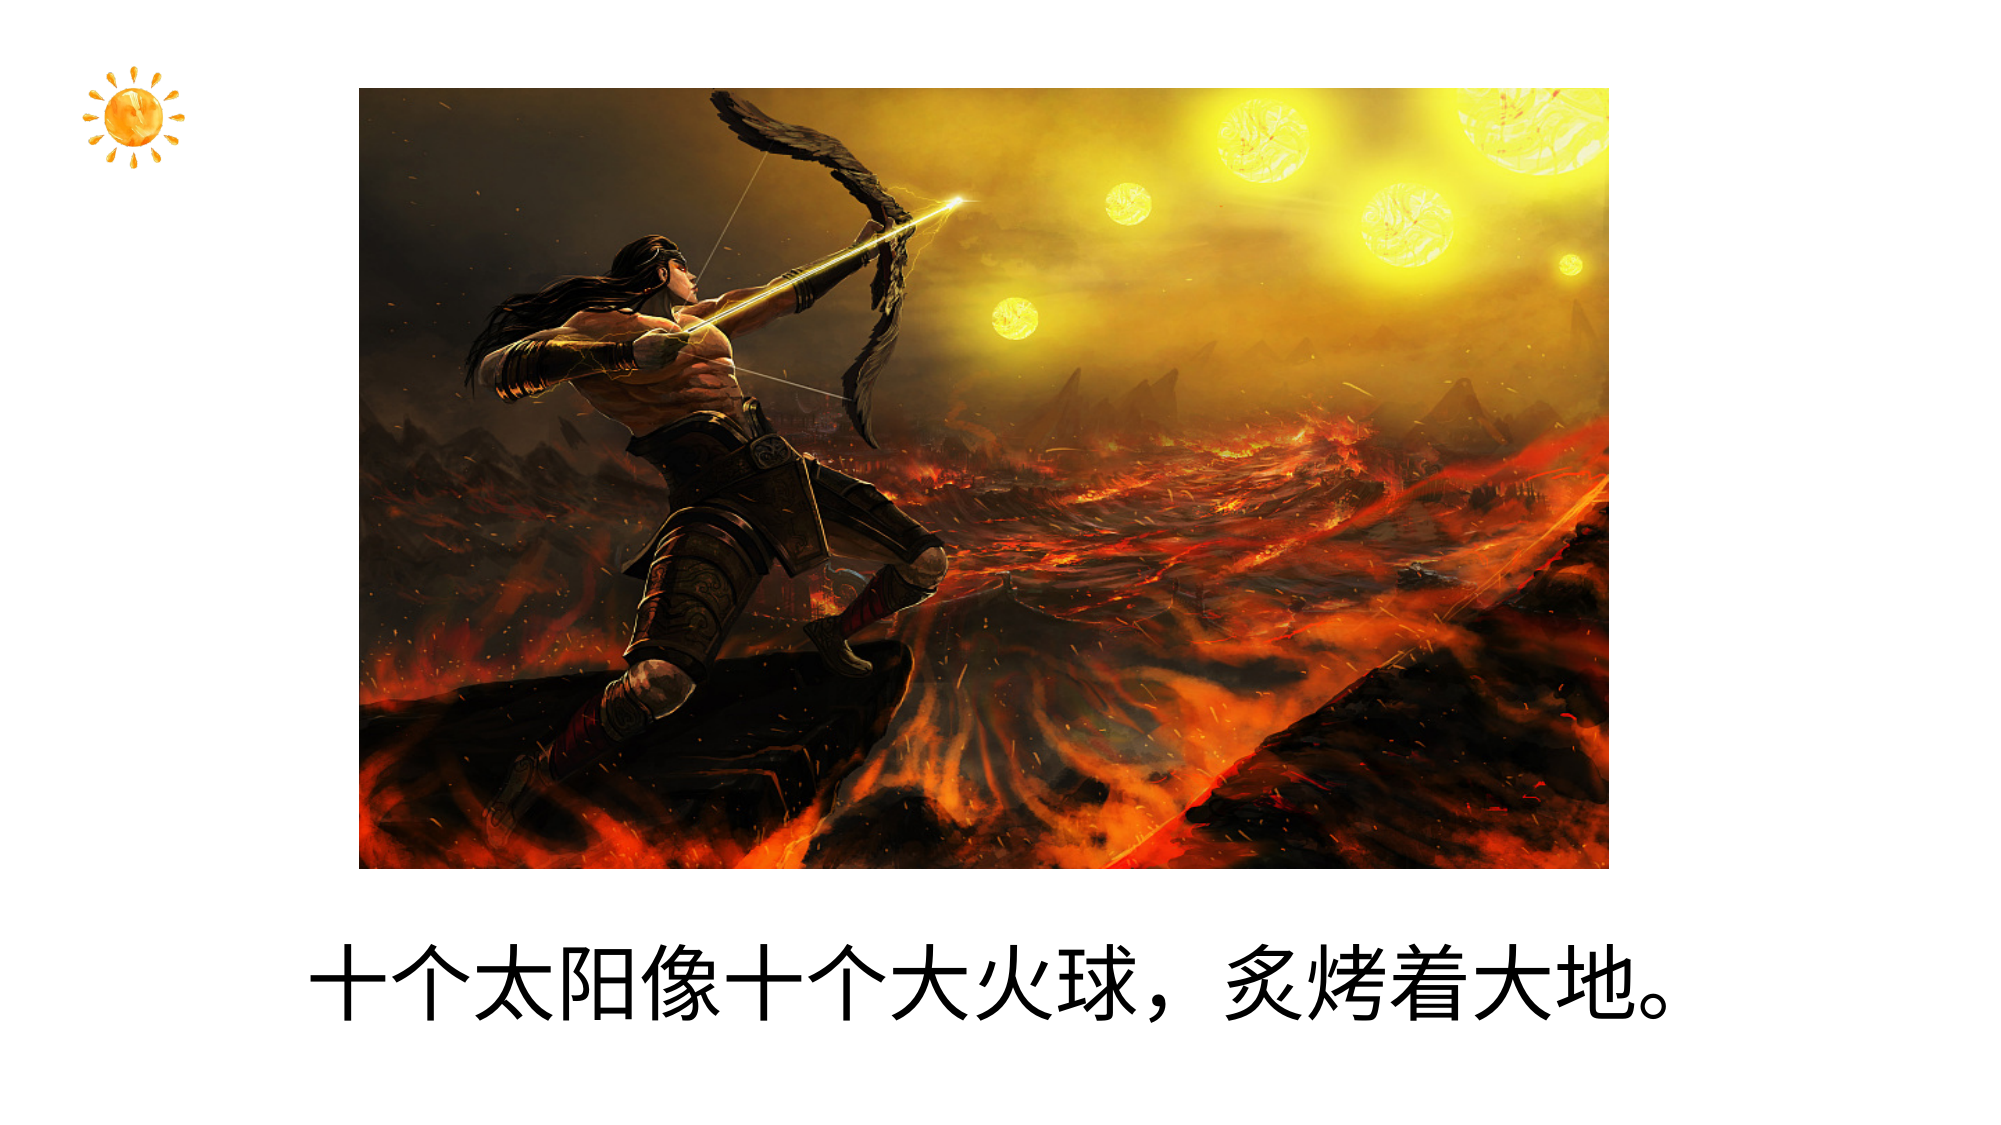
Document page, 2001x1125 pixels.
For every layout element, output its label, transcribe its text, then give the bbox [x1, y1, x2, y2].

picture [359, 88, 1609, 869]
picture [82, 66, 185, 169]
text_box 十个太阳像十个大火球，炙烤着大地。 [291, 923, 1915, 1039]
